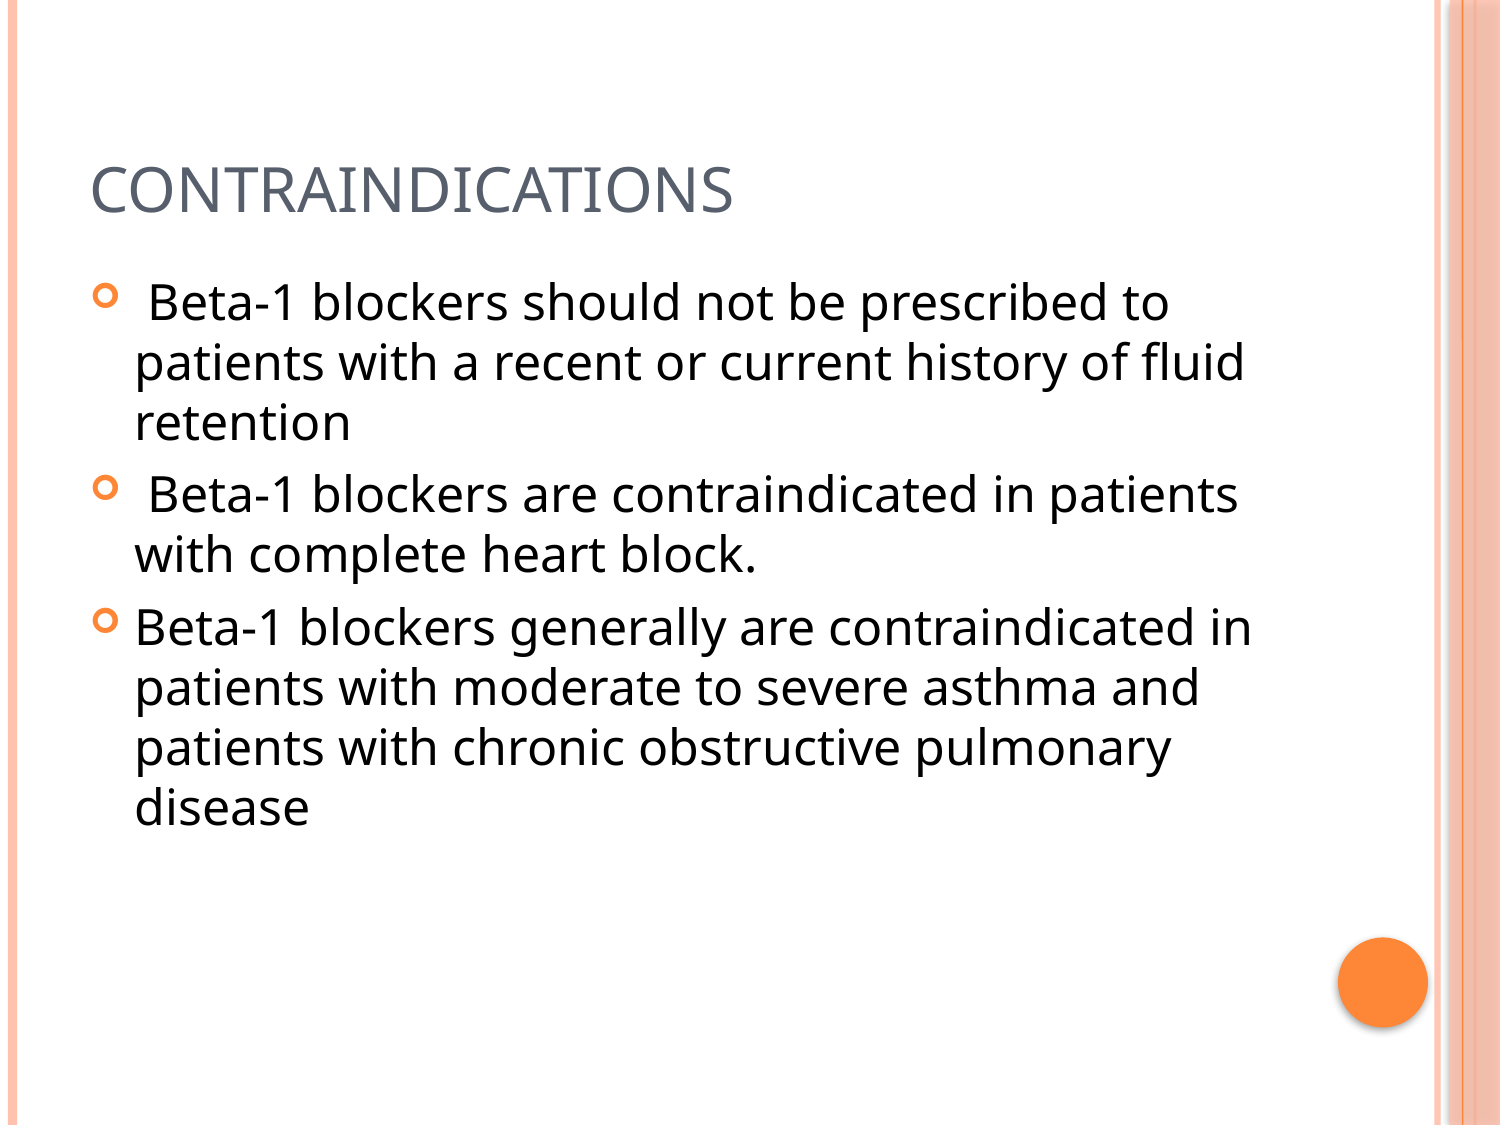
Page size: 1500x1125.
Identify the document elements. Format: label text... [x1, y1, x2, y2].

title CONTRAINDICATIONS [75, 45, 1300, 233]
list Beta-1 blockers should not be prescribed to patients with a recent or current history of fluid retention Beta-1 blockers are contraindicated in patients with complete heart block. Beta-1 blockers generally are contraindicated in patients with moderate to severe asthma and patients with chronic obstructive pulmonary disease [75, 262, 1300, 1062]
